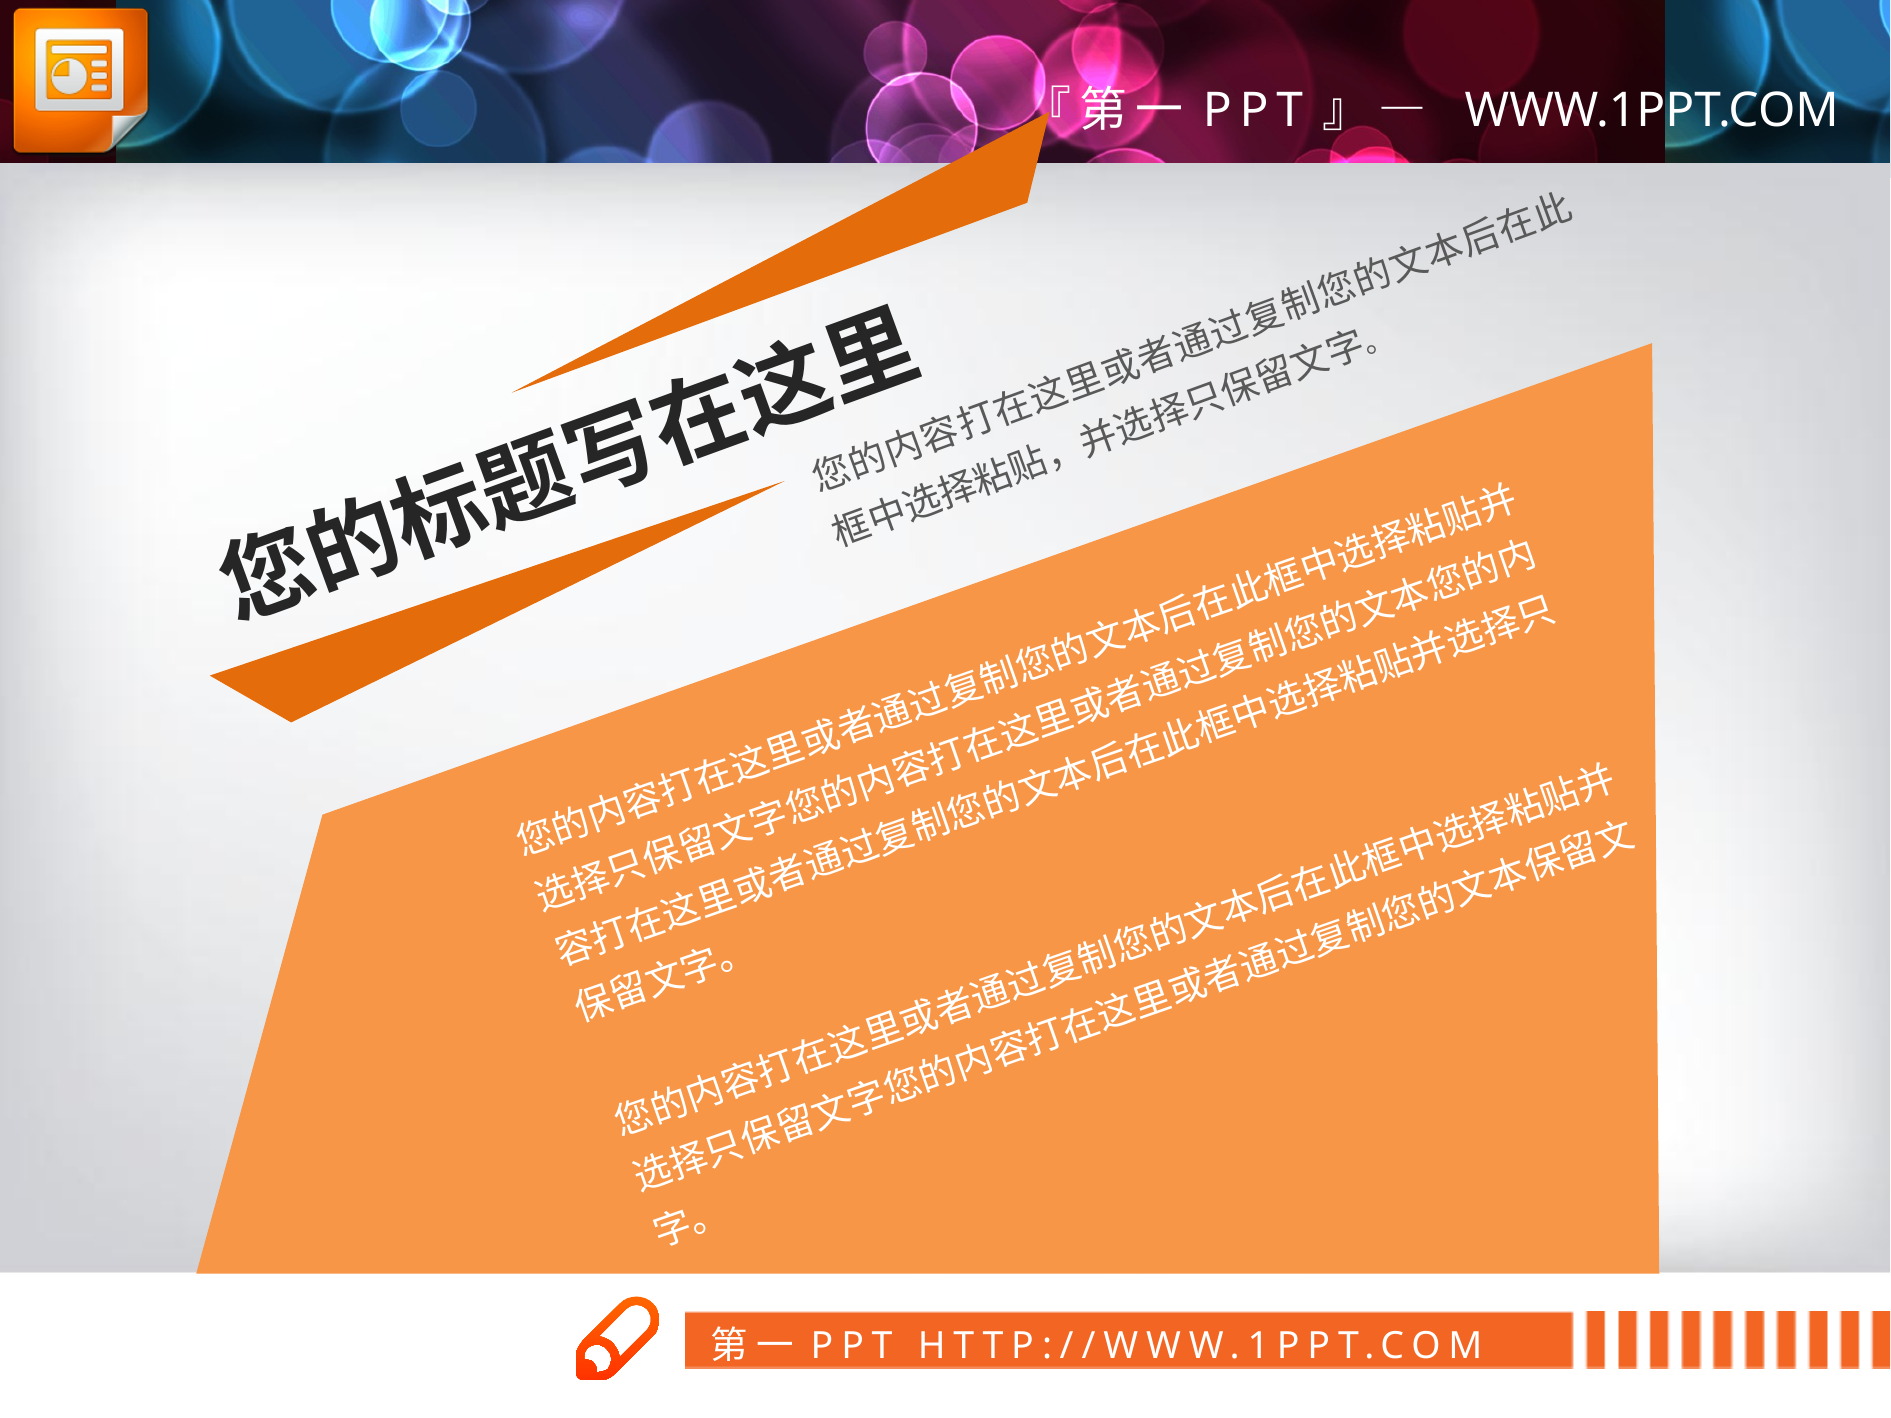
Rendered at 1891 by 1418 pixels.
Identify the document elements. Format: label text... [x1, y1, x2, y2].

text_box [511, 111, 1050, 393]
picture [685, 1311, 1891, 1369]
text_box [209, 480, 785, 723]
text_box 您的标题写在这里 [183, 190, 1166, 654]
picture [0, 0, 1891, 1275]
text_box [196, 343, 1660, 1274]
text_box 您的内容打在这里或者通过复制您的文本后在此框中选择粘贴并选择只保留文字您的内容打在这里或者通过复制您的文本您的内容打在这里或者通过复制您的文本后在此框中选择粘贴并选择只保留文字。 您的内容打在这里或者通过复制您的文本后在此框中选择粘贴并选择只保留文字您的内容打在这里或者通过复制您的文本保留文字。 [484, 444, 1680, 1270]
text_box 您的内容打在这里或者通过复制您的文本后在此框中选择粘贴，并选择只保留文字。 [780, 153, 1619, 570]
